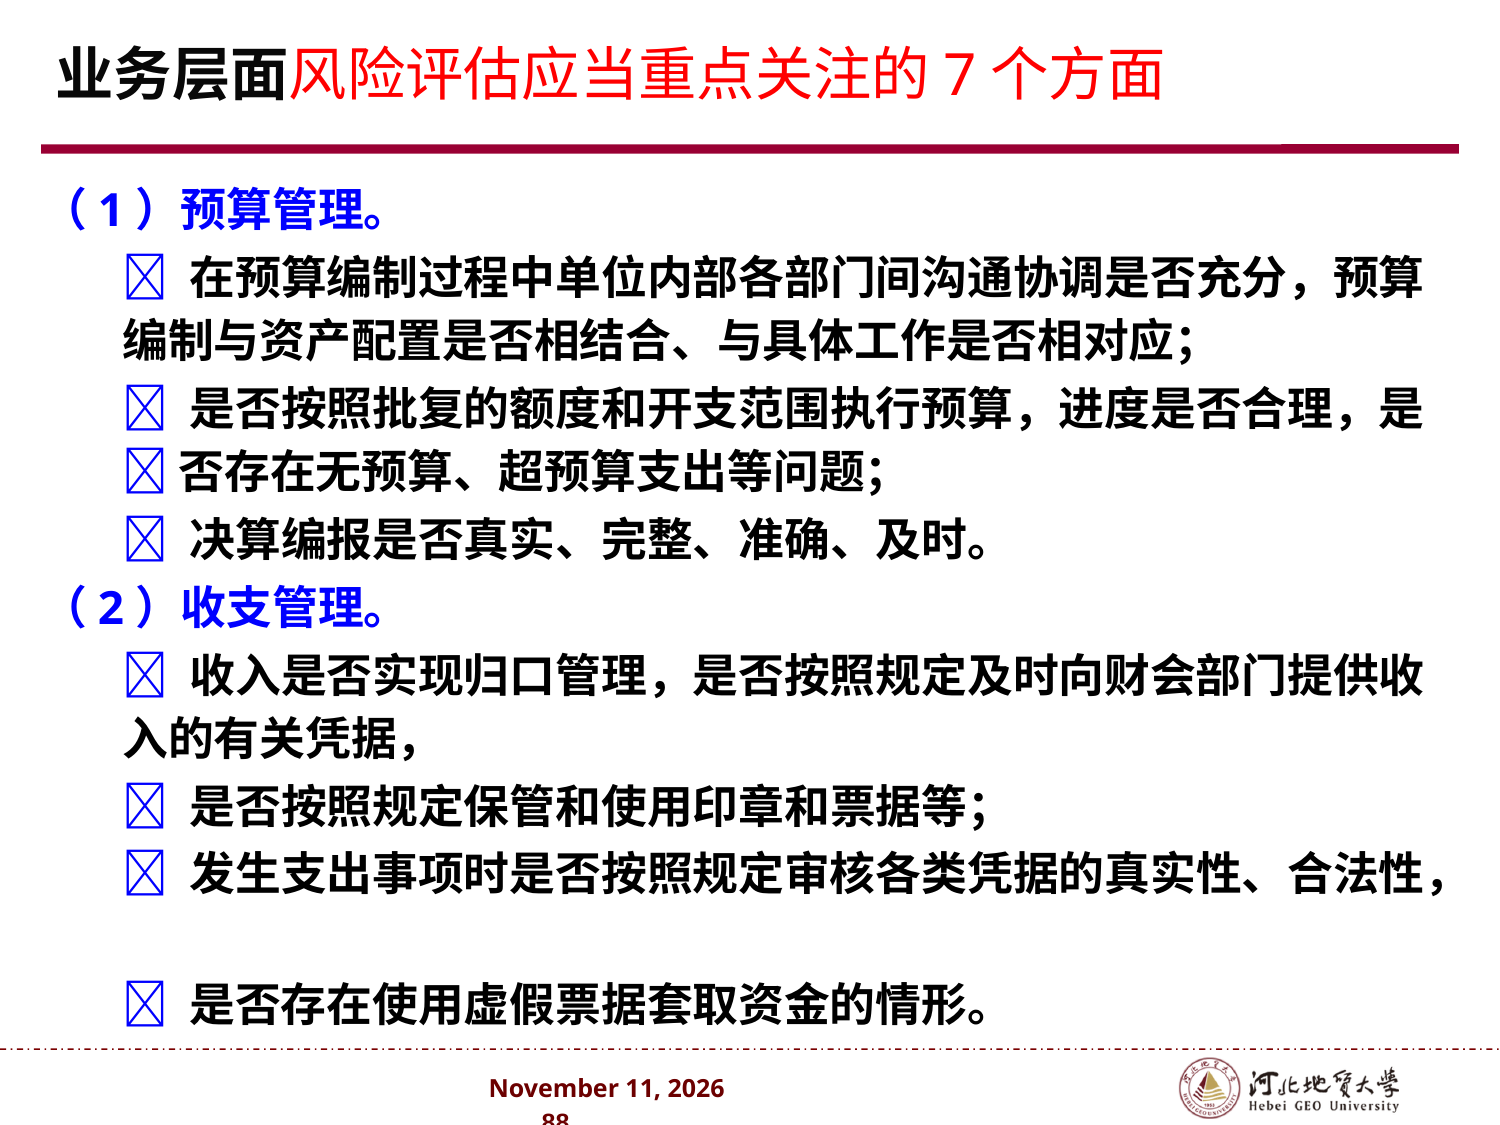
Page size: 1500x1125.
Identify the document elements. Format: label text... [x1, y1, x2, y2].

title 业务层面风险评估应当重点关注的7个方面 [40, 18, 1460, 126]
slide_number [473, 1064, 990, 1109]
picture [1159, 1049, 1420, 1125]
text_box （1）预算管理。  在预算编制过程中单位内部各部门间沟通协调是否充分，预算编制与资产配置是否相结合、与具体工作是否相对应；  是否按照批复的额度和开支范围执行预算，进度是否合理，是 否存在无预算、超预算支出等问题；  决算编报是否真实、完整、准确、及时。 （2）收支管理。  收入是否实现归口管理，是否按照规定及时向财会部门提供收入的有关凭据，  是否按照规定保管和使用印章和票据等；  发生支出事项时是否按照规定审核各类凭据的真实性、合法性，  是否存在使用虚假票据套取资金的情形。 [41, 172, 1459, 1035]
